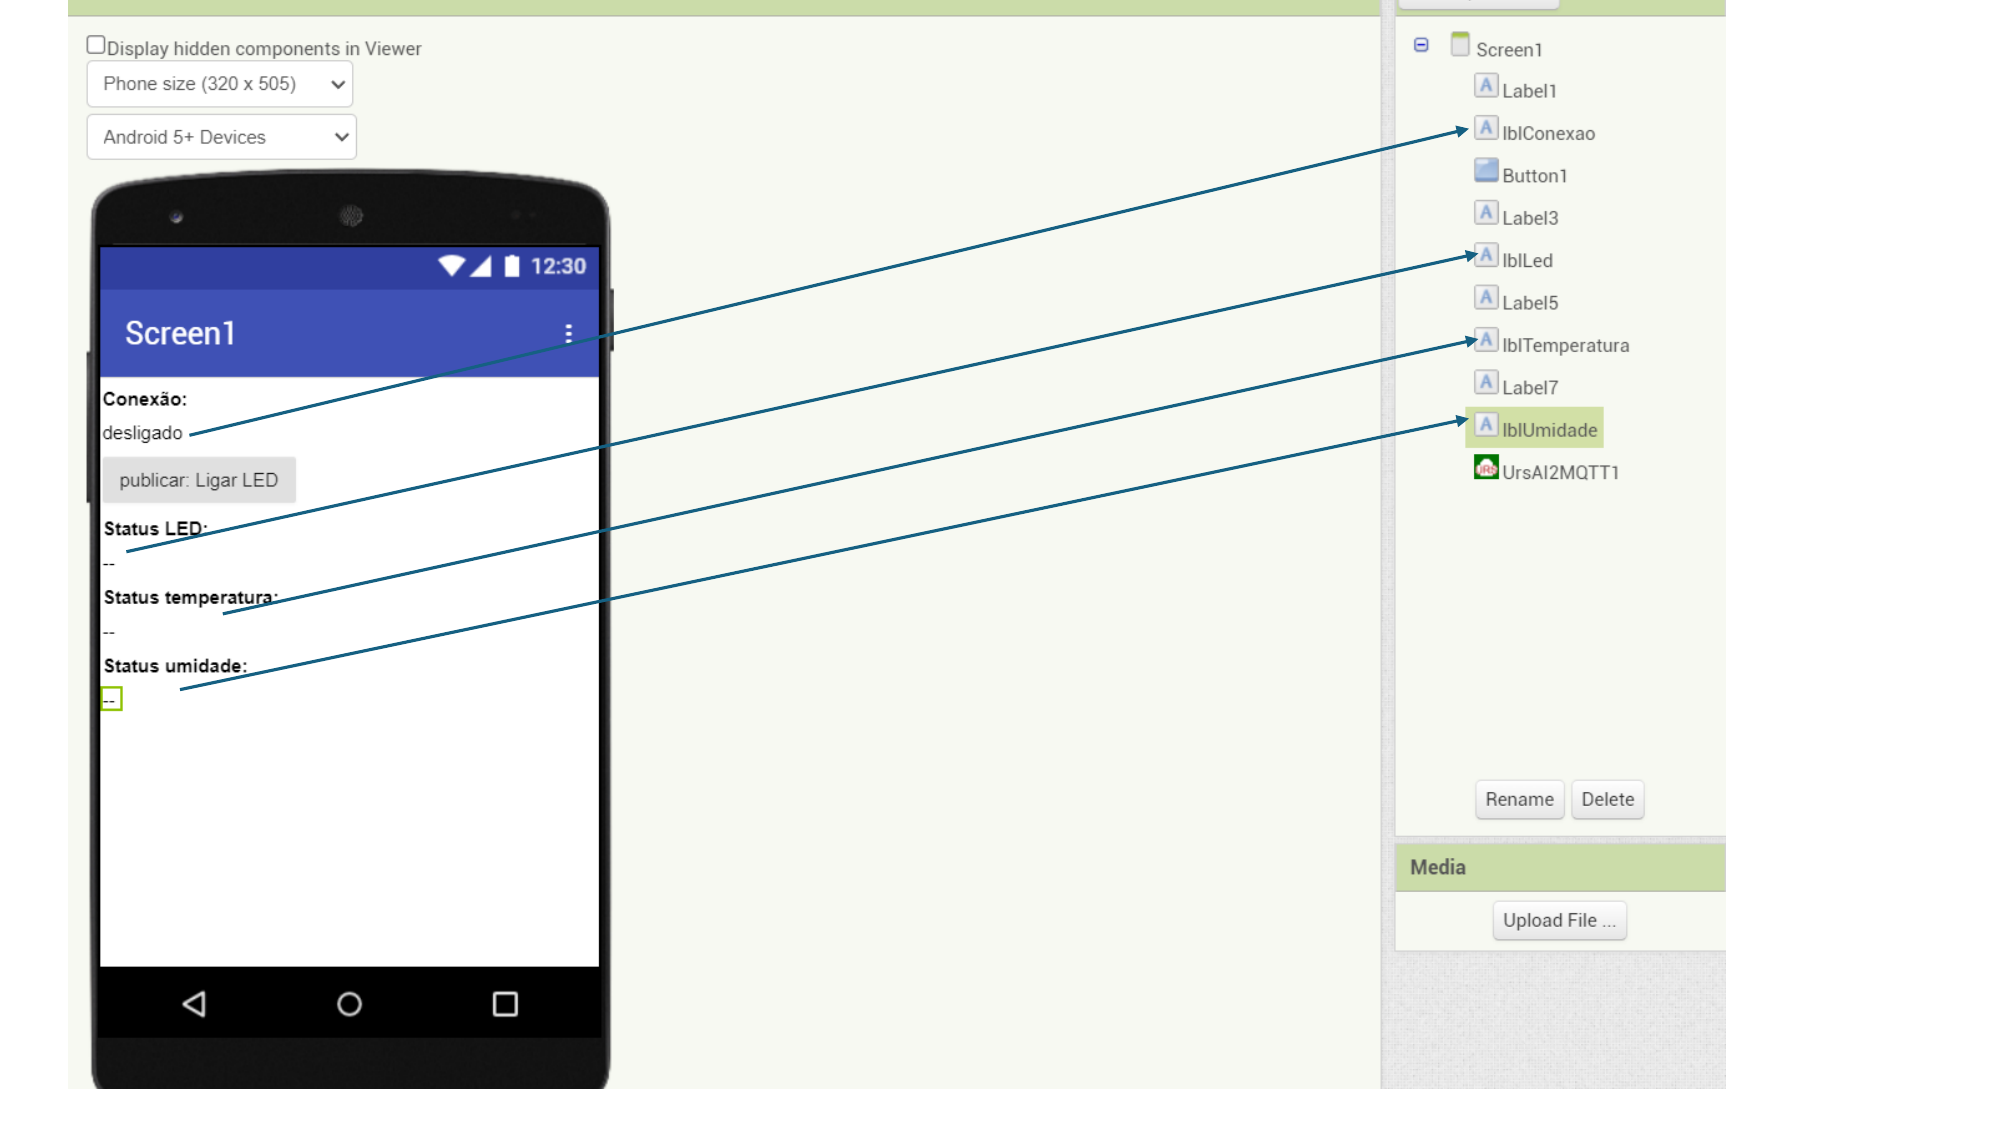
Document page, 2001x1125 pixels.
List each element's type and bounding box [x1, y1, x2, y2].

text_box [188, 128, 1470, 252]
text_box [179, 417, 1470, 691]
picture [68, 0, 1727, 1089]
text_box [125, 252, 1479, 553]
text_box [222, 338, 1479, 615]
